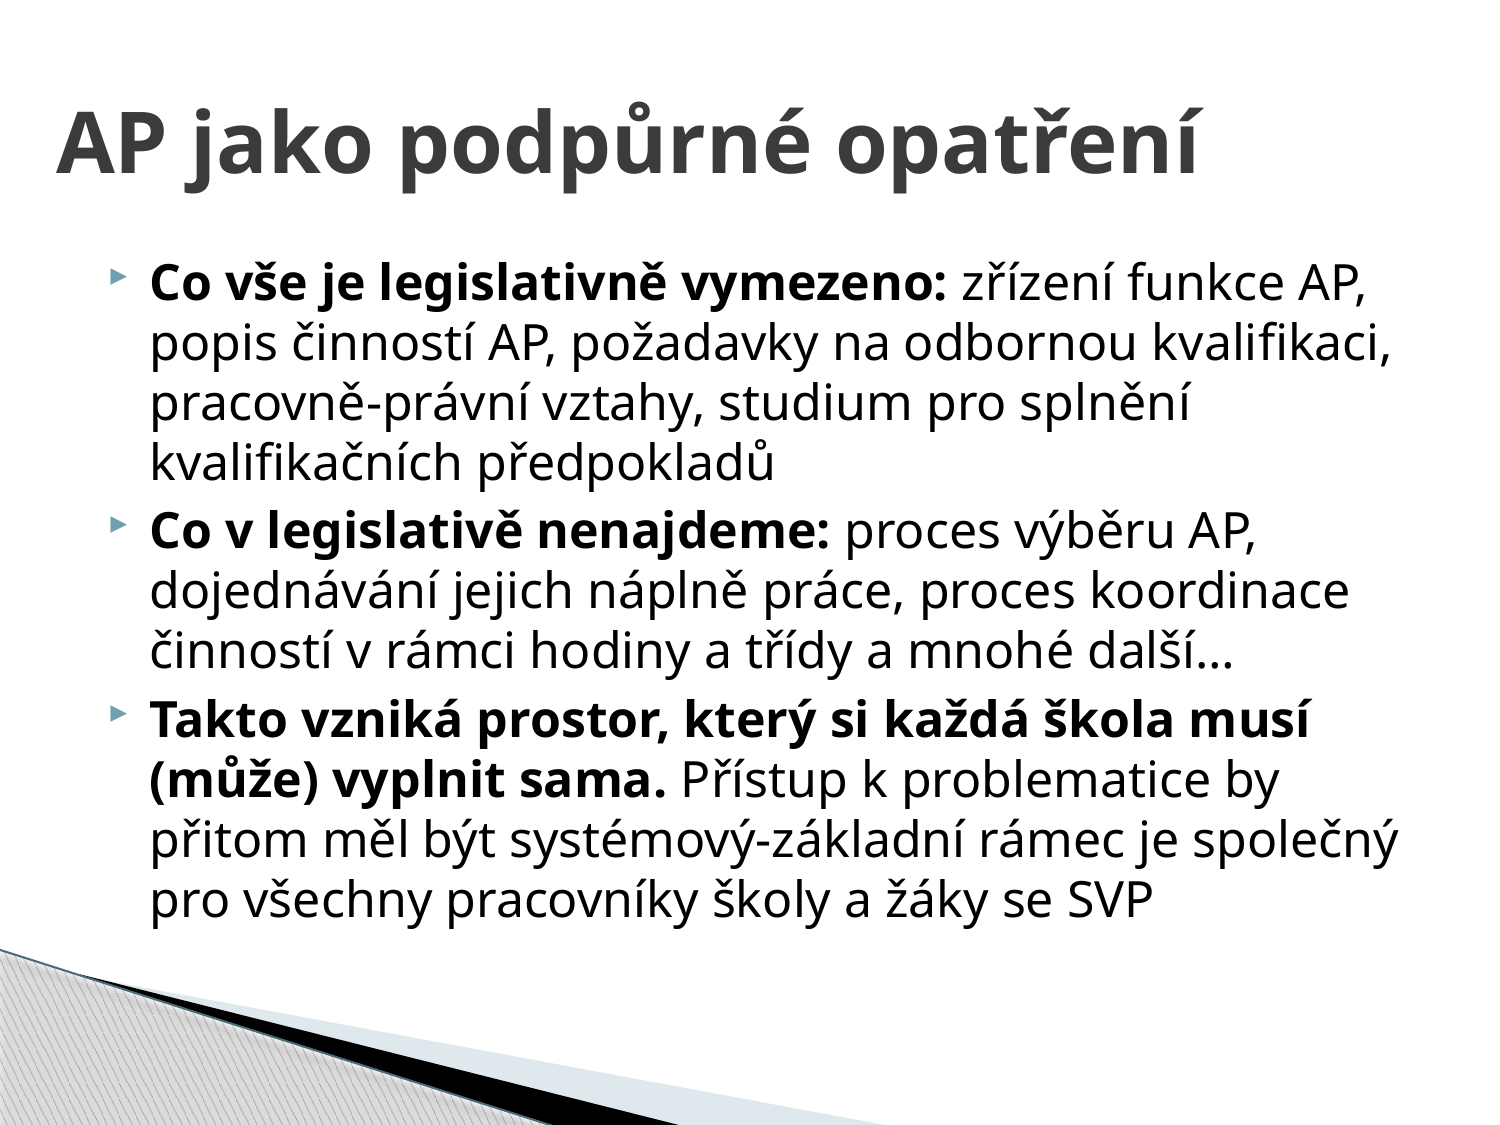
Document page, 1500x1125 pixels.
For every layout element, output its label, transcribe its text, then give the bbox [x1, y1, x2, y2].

title AP jako podpůrné opatření [41, 45, 1459, 233]
list Co vše je legislativně vymezeno: zřízení funkce AP, popis činností AP, požadavky na odbornou kvalifikaci, pracovně-právní vztahy, studium pro splnění kvalifikačních předpokladů Co v legislativě nenajdeme: proces výběru AP, dojednávání jejich náplně práce, proces koordinace činností v rámci hodiny a třídy a mnohé další… Takto vzniká prostor, který si každá škola musí (může) vyplnit sama. Přístup k problematice by přitom měl být systémový-základní rámec je společný pro všechny pracovníky školy a žáky se SVP [75, 243, 1425, 986]
